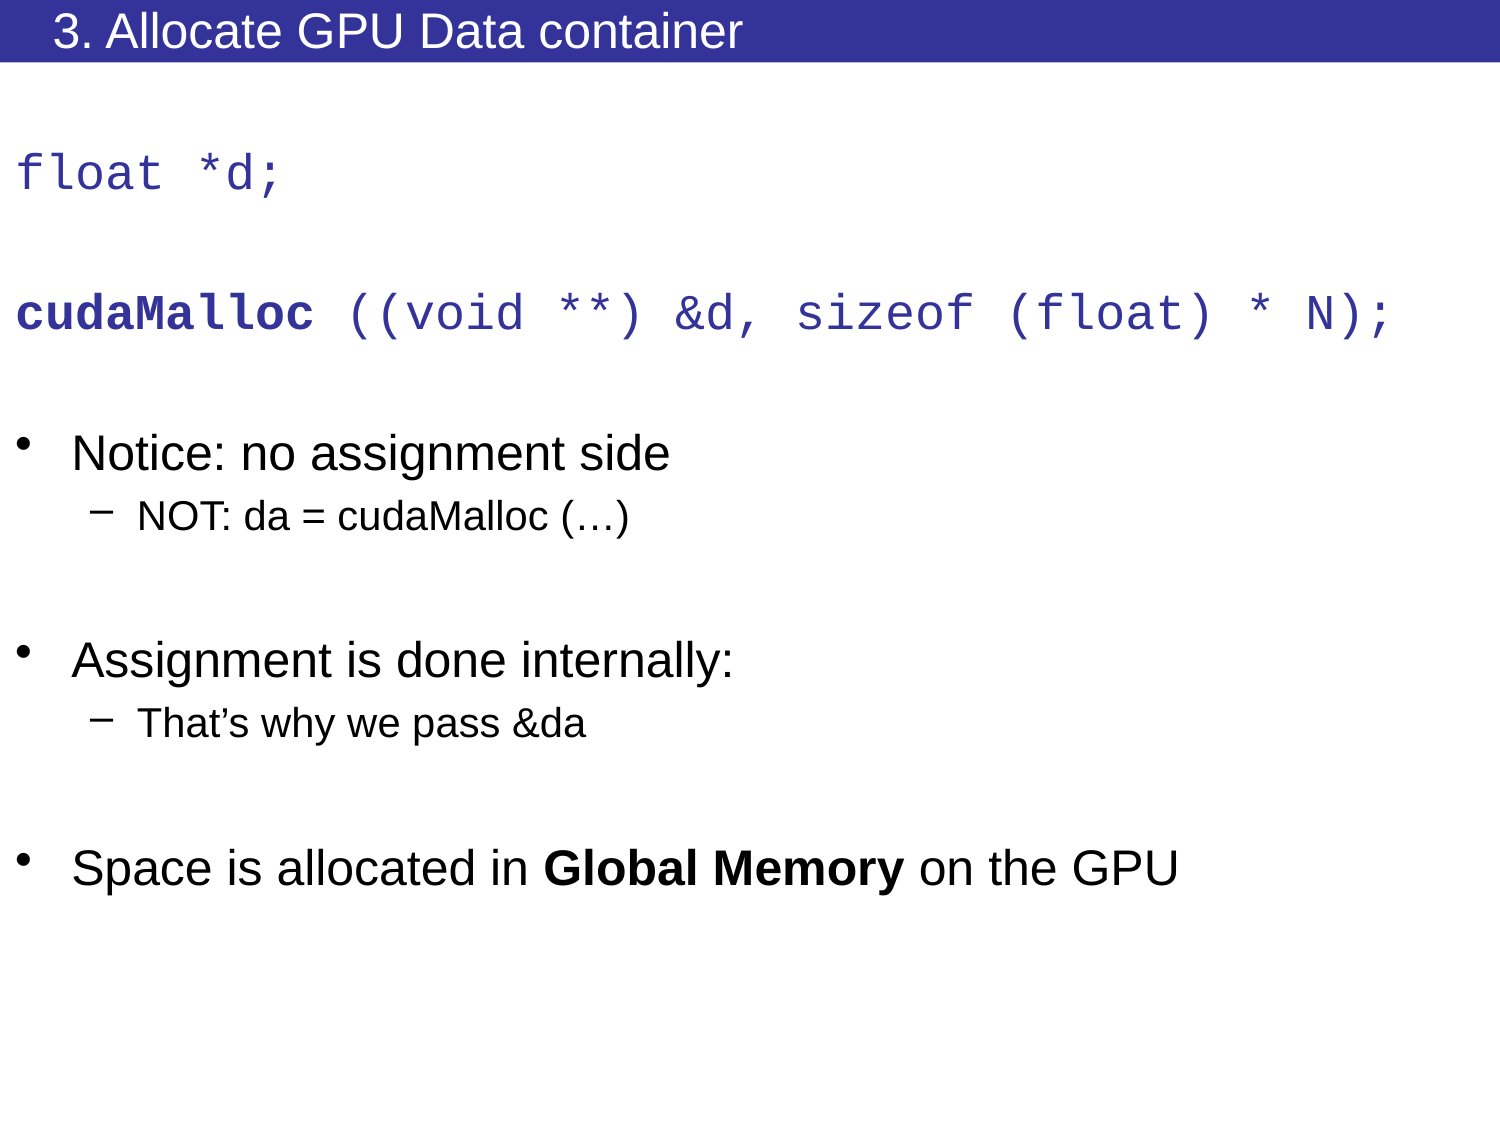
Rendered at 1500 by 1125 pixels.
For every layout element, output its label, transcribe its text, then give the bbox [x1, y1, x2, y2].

list float *d; cudaMalloc ((void **) &d, sizeof (float) * N); Notice: no assignment side NOT: da = cudaMalloc (…) Assignment is done internally: That’s why we pass &da Space is allocated in Global Memory on the GPU [0, 62, 1500, 1125]
title 3. Allocate GPU Data container [37, 7, 1426, 51]
